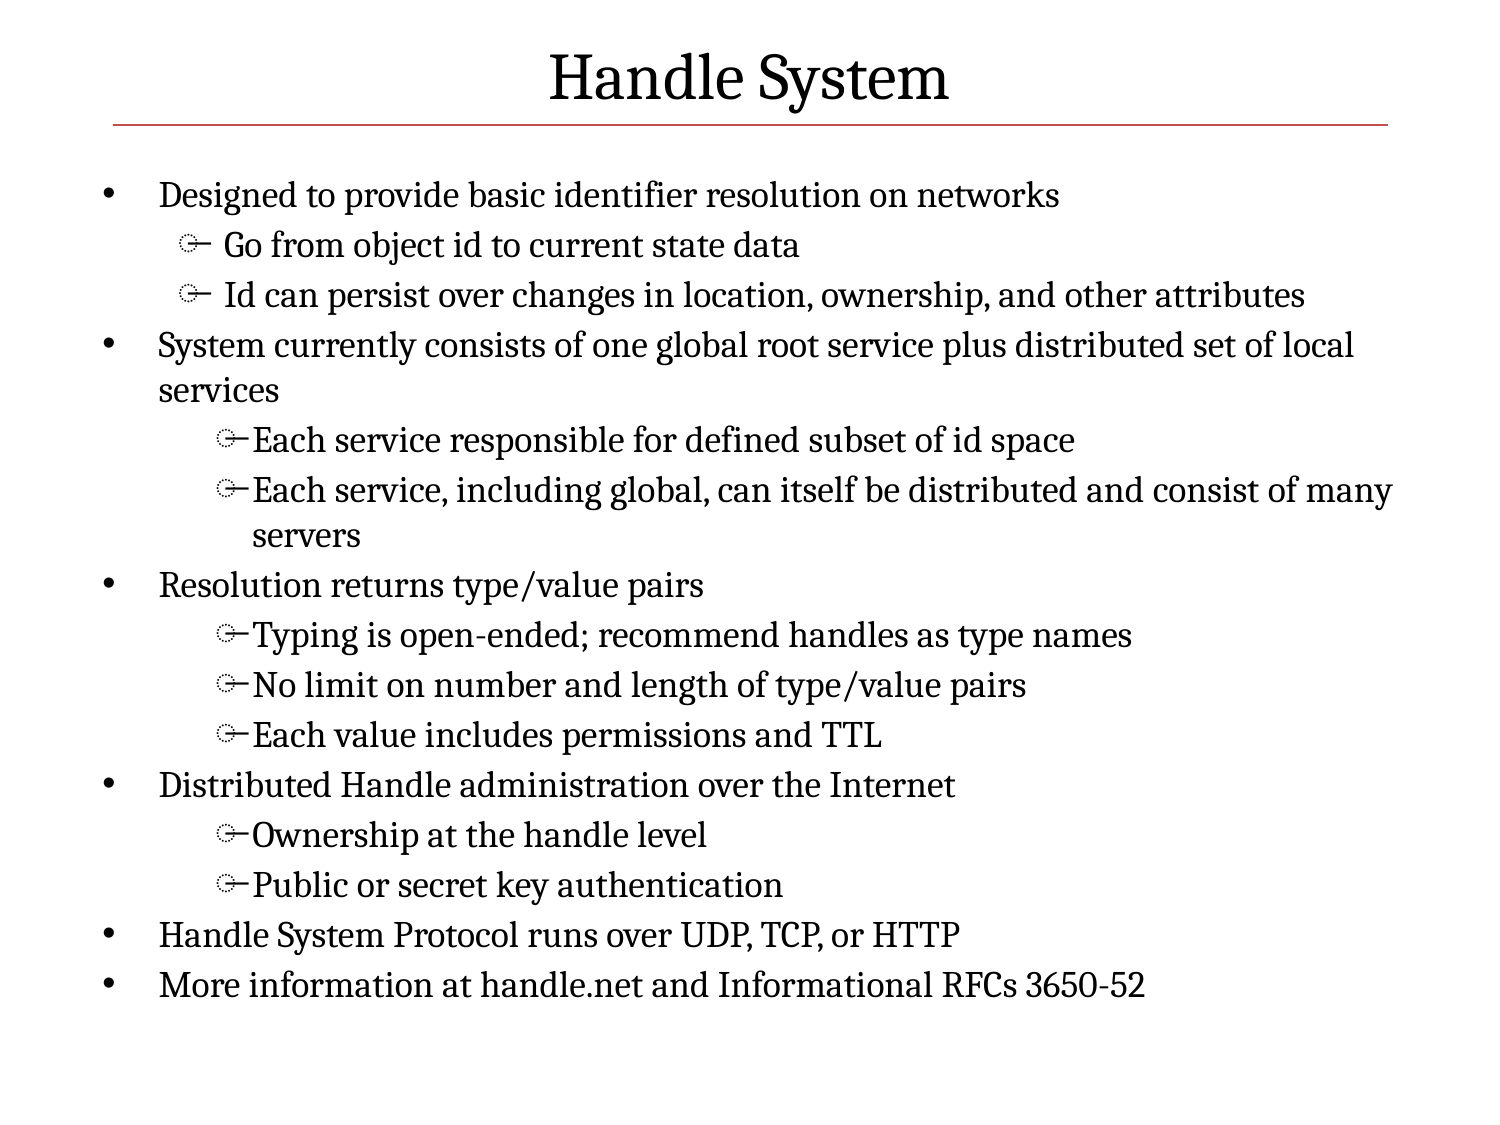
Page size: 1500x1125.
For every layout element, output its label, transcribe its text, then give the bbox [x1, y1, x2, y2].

text_box Handle System [74, 24, 1425, 150]
text_box Designed to provide basic identifier resolution on networks Go from object id to current state data Id can persist over changes in location, ownership, and other attributes System currently consists of one global root service plus distributed set of local services Each service responsible for defined subset of id space Each service, including global, can itself be distributed and consist of many servers Resolution returns type/value pairs Typing is open-ended; recommend handles as type names No limit on number and length of type/value pairs Each value includes permissions and TTL Distributed Handle administration over the Internet Ownership at the handle level Public or secret key authentication Handle System Protocol runs over UDP, TCP, or HTTP More information at handle.net and Informational RFCs 3650-52 [87, 162, 1438, 1075]
